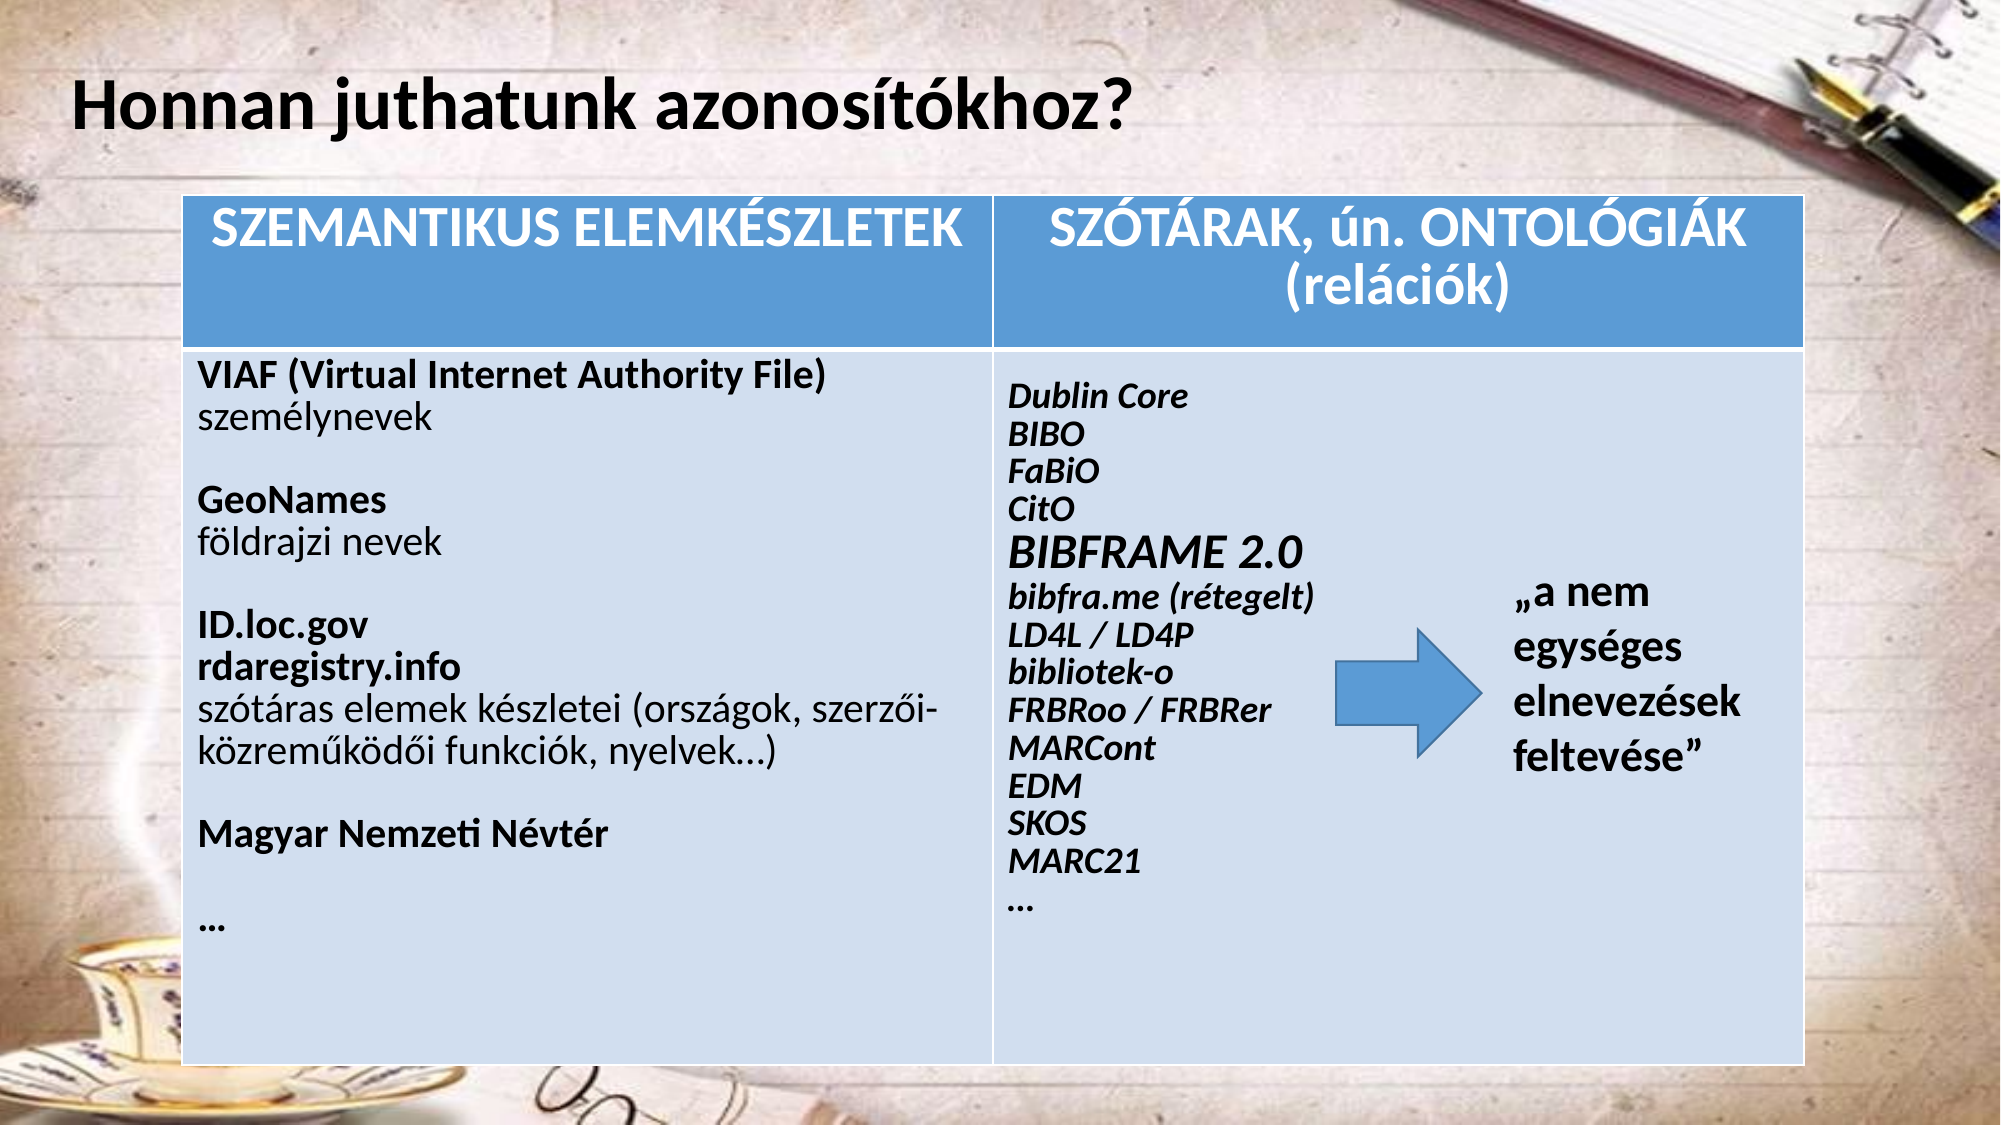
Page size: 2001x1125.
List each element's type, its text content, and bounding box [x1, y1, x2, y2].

table_header SZEMANTIKUS ELEMKÉSZLETEK [183, 196, 992, 347]
text_box [1335, 627, 1483, 760]
picture [0, 0, 2001, 1125]
table_header SZÓTÁRAK, ún. ONTOLÓGIÁK (relációk) [994, 196, 1803, 347]
table_cell VIAF (Virtual Internet Authority File) személynevek GeoNames földrajzi nevek ID.loc.gov rdaregistry.info szótáras elemek készletei (országok, szerzői-közreműködői funkciók, nyelvek…) Magyar Nemzeti Névtér … [183, 352, 992, 1064]
text_box „a nem egységes elnevezések feltevése” [1498, 553, 1787, 788]
text_box Honnan juthatunk azonosítókhoz? [56, 47, 1409, 233]
table_cell Dublin Core BIBO FaBiO CitO BIBFRAME 2.0 bibfra.me (rétegelt) LD4L / LD4P bibliotek-o FRBRoo / FRBRer MARCont EDM SKOS MARC21 … [994, 352, 1803, 1064]
